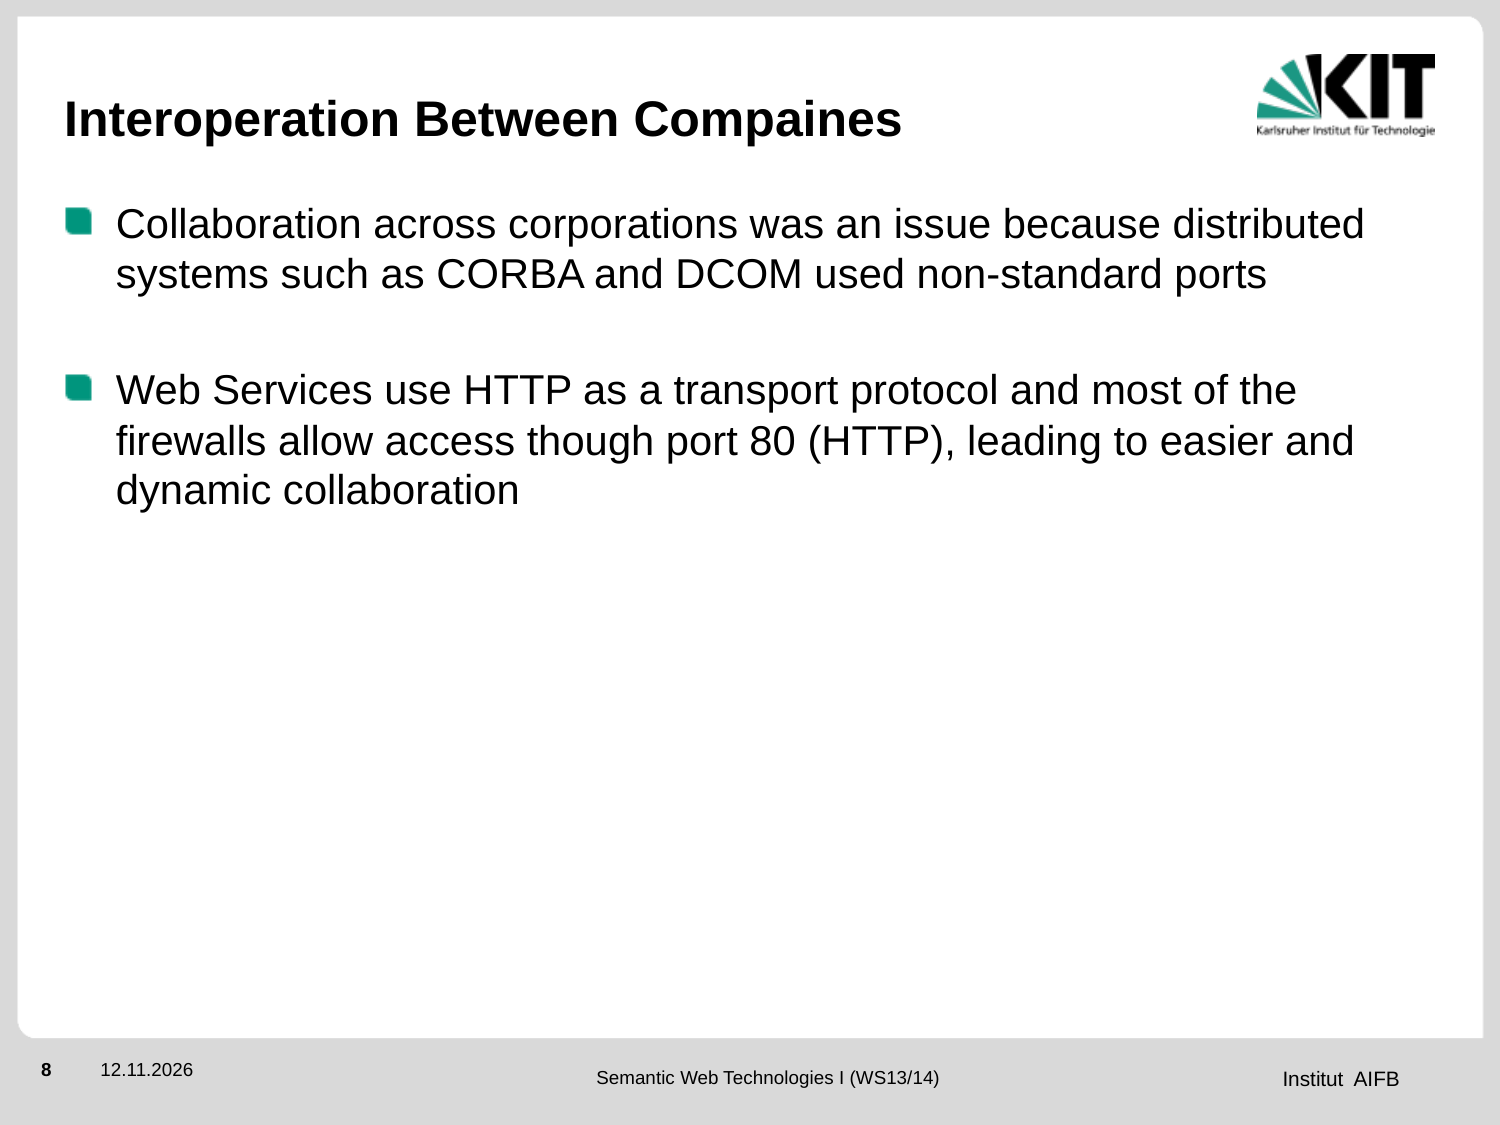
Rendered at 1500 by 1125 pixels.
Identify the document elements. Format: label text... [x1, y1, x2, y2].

list Collaboration across corporations was an issue because distributed systems such as CORBA and DCOM used non-standard ports Web Services use HTTP as a transport protocol and most of the firewalls allow access though port 80 (HTTP), leading to easier and dynamic collaboration [64, 196, 1436, 1000]
title Interoperation Between Compaines [64, 54, 1198, 147]
picture [0, 0, 1500, 1125]
